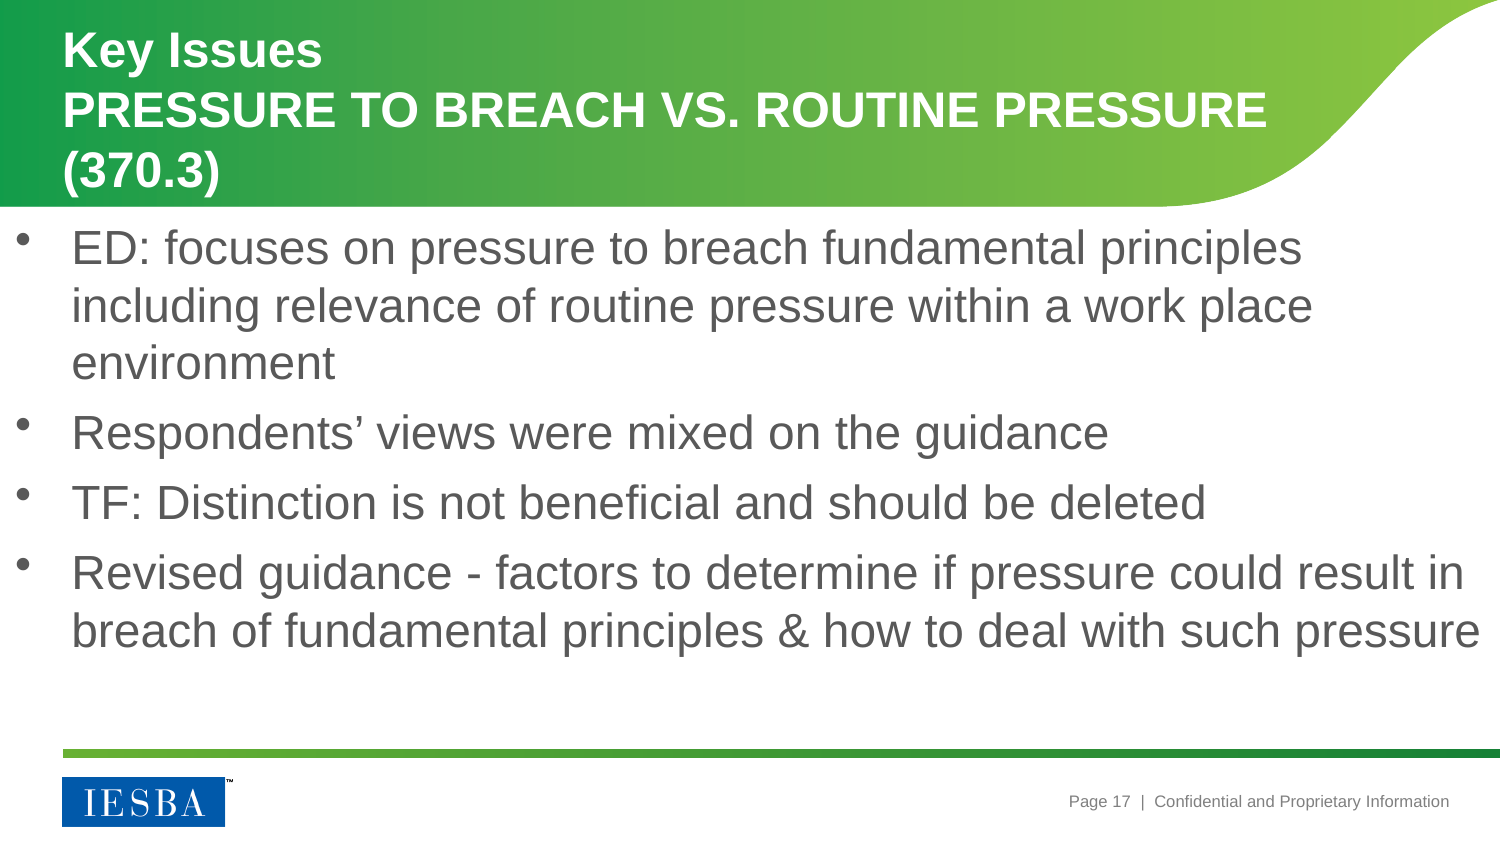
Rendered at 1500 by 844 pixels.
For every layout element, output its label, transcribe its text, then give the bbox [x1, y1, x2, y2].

title Key Issues Pressure to Breach vs. Routine Pressure (370.3) [62, 75, 1300, 141]
list ED: focuses on pressure to breach fundamental principles including relevance of routine pressure within a work place environment Respondents’ views were mixed on the guidance TF: Distinction is not beneficial and should be deleted Revised guidance - factors to determine if pressure could result in breach of fundamental principles & how to deal with such pressure [0, 209, 1500, 747]
picture [0, 0, 1500, 207]
picture [62, 777, 233, 827]
